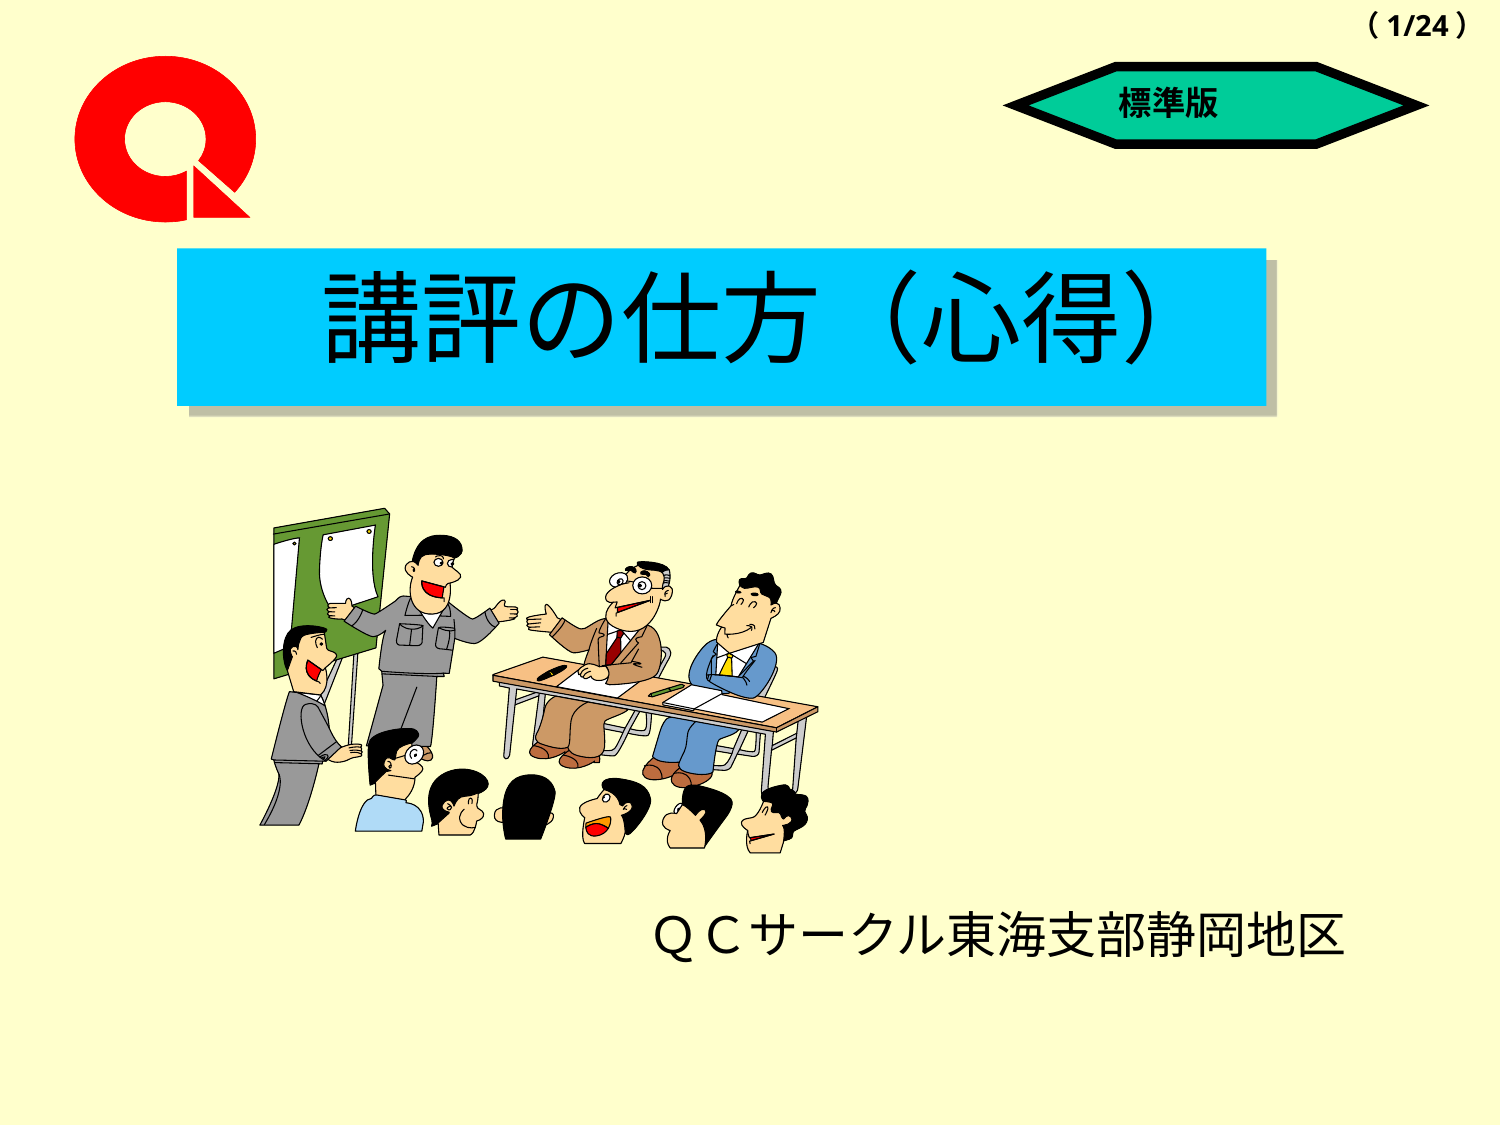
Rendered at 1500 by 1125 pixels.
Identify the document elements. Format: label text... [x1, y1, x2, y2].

text_box ＱＣサークル東海支部静岡地区 [633, 896, 1377, 971]
slide_number （1/24） [1187, 0, 1500, 75]
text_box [1015, 66, 1417, 145]
picture [73, 55, 257, 223]
picture [258, 507, 819, 855]
subtitle 講評の仕方（心得） [177, 248, 1267, 406]
